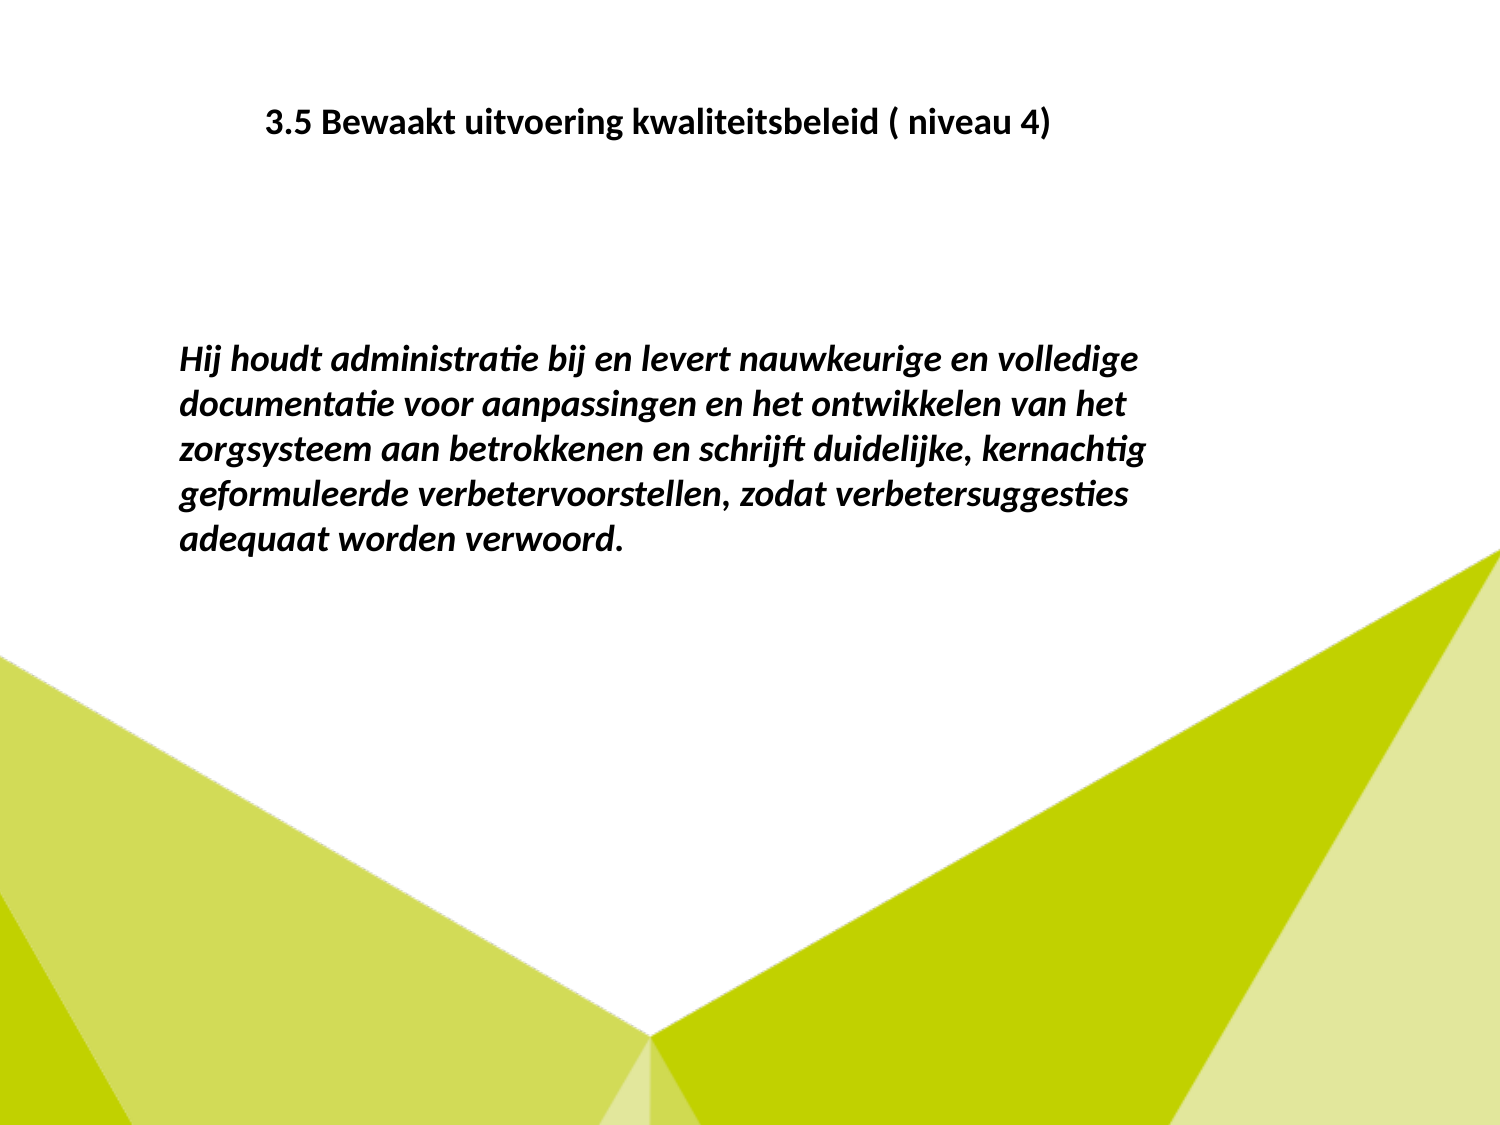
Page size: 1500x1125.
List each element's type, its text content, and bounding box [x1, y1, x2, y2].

text_box Hij houdt administratie bij en levert nauwkeurige en volledige documentatie voor aanpassingen en het ontwikkelen van het zorgsysteem aan betrokkenen en schrijft duidelijke, kernachtig geformuleerde verbetervoorstellen, zodat verbetersuggesties adequaat worden verwoord. [164, 326, 1334, 474]
picture [0, 475, 1500, 1125]
text_box 3.5 Bewaakt uitvoering kwaliteitsbeleid ( niveau 4) [249, 89, 1391, 150]
